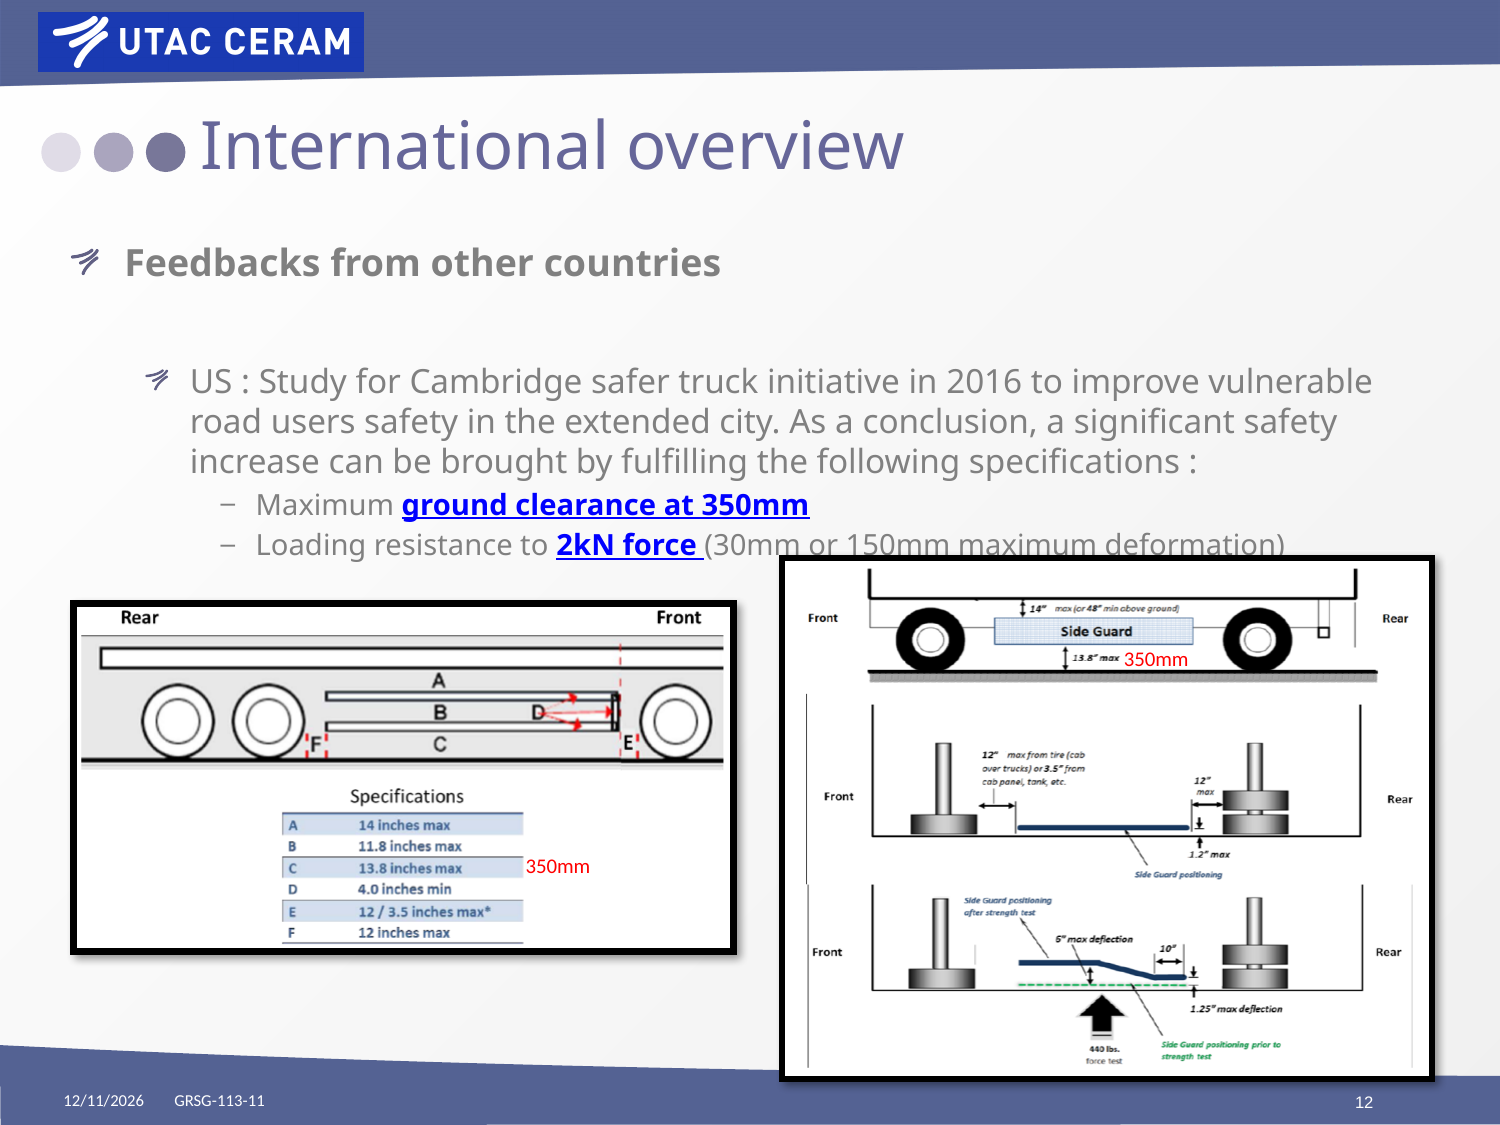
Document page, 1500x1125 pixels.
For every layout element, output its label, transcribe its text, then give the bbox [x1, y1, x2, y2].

footer GRSG-113-11 [159, 1069, 999, 1125]
title International overview [185, 90, 1446, 197]
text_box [785, 560, 1430, 1077]
picture [68, 247, 101, 277]
picture [143, 368, 170, 392]
list Feedbacks from other countries US : Study for Cambridge safer truck initiative in 2016 to improve vulnerable road users safety in the extended city. As a conclusion, a significant safety increase can be brought by fulfilling the following specifications : Maximum ground clearance at 350mm Loading resistance to 2kN force (30mm or 150mm maximum deformation) [53, 231, 1471, 1035]
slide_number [0, 1069, 159, 1125]
picture [0, 0, 1500, 87]
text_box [76, 606, 731, 949]
